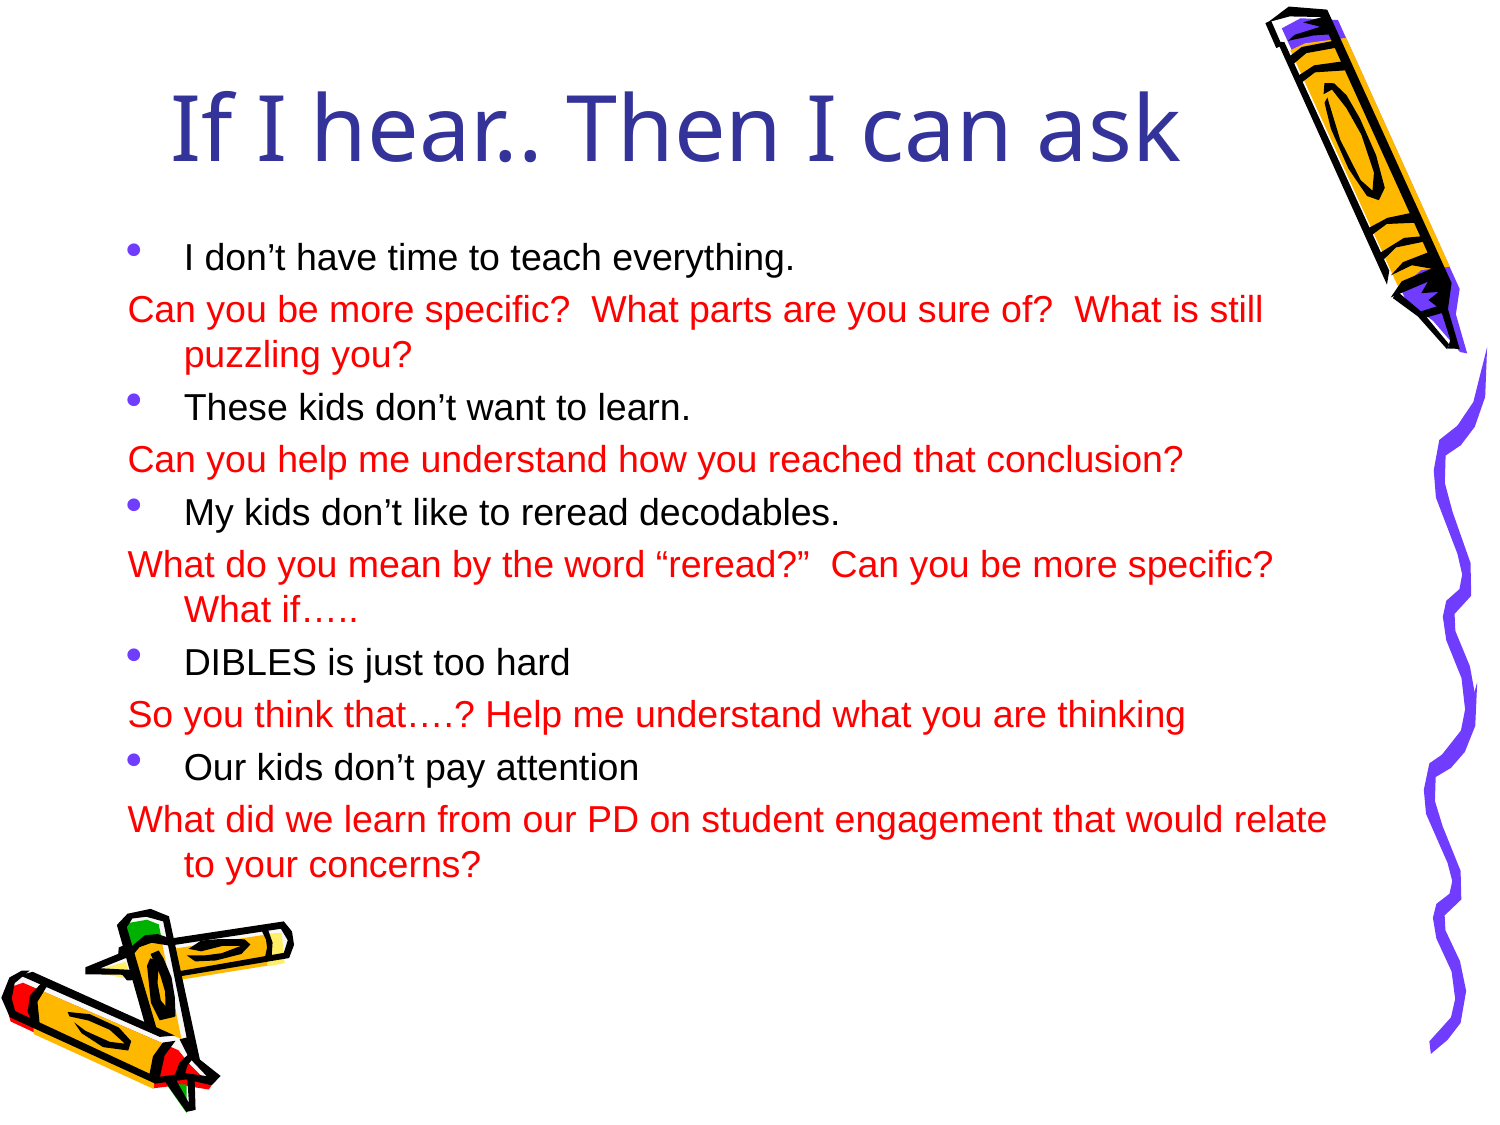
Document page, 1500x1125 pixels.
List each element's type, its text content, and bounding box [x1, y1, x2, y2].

title If I hear.. Then I can ask [112, 62, 1240, 188]
list I don’t have time to teach everything. Can you be more specific? What parts are you sure of? What is still puzzling you? These kids don’t want to learn. Can you help me understand how you reached that conclusion? My kids don’t like to reread decodables. What do you mean by the word “reread?” Can you be more specific? What if….. DIBLES is just too hard So you think that….? Help me understand what you are thinking Our kids don’t pay attention What did we learn from our PD on student engagement that would relate to your concerns? [112, 224, 1376, 901]
